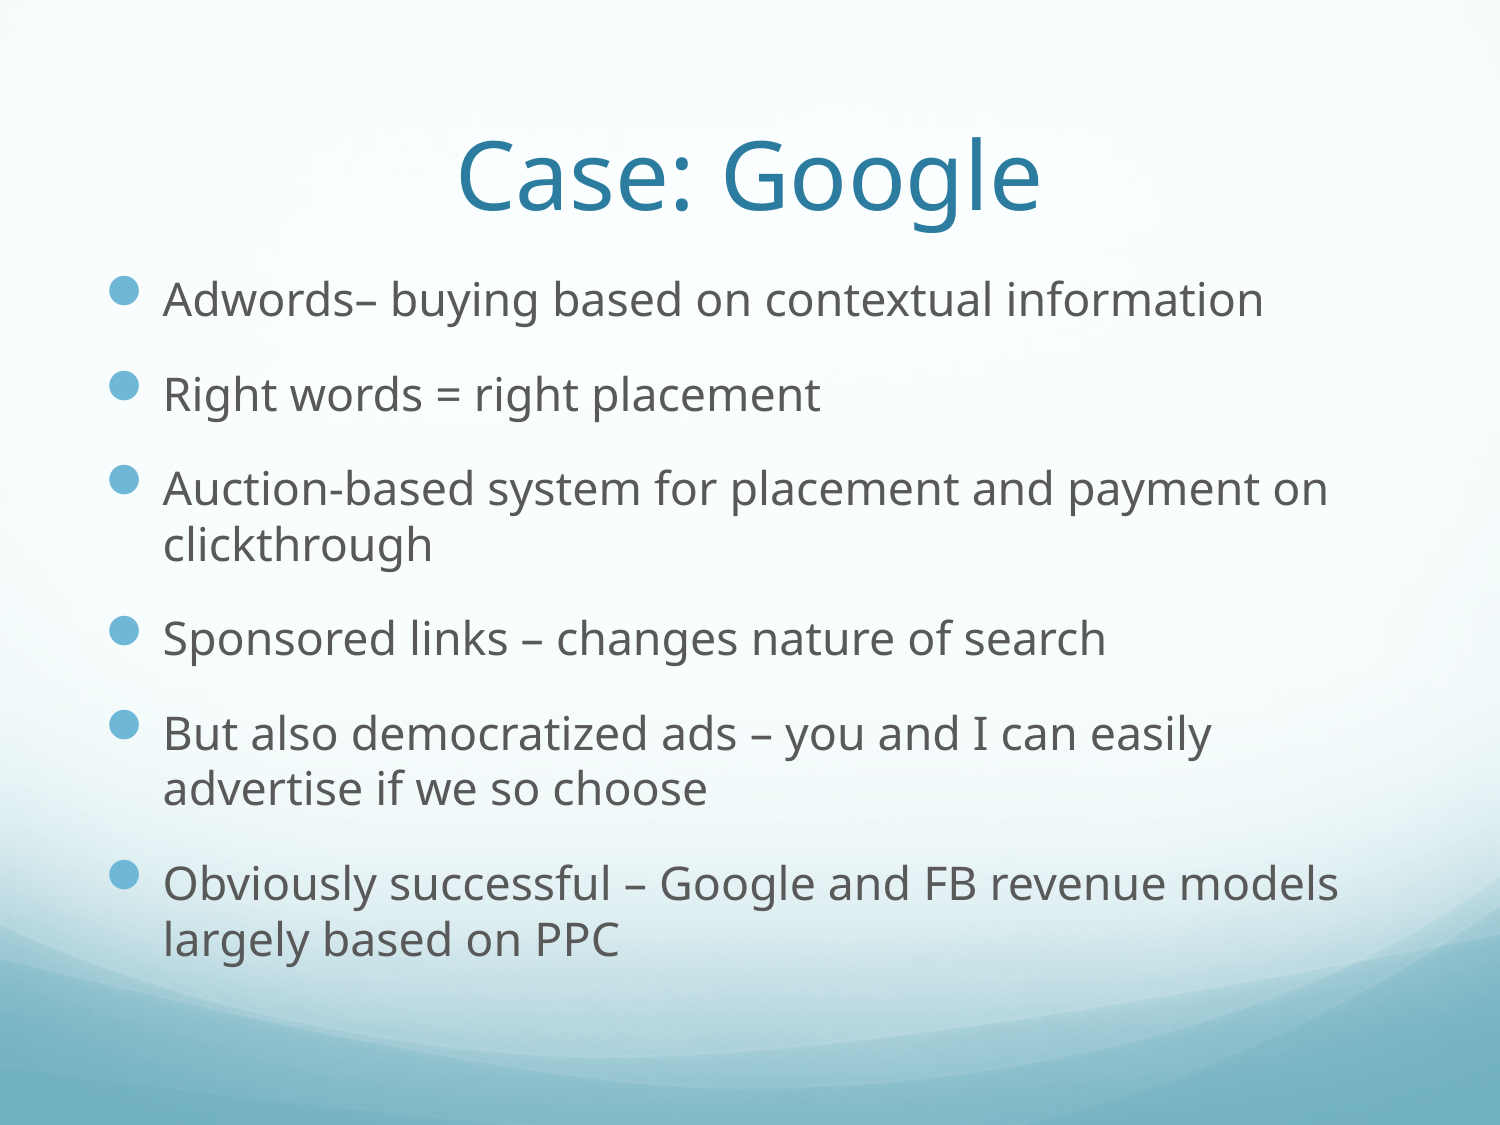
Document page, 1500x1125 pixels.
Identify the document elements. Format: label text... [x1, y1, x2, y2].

list Adwords– buying based on contextual information Right words = right placement Auction-based system for placement and payment on clickthrough Sponsored links – changes nature of search But also democratized ads – you and I can easily advertise if we so choose Obviously successful – Google and FB revenue models largely based on PPC [90, 262, 1410, 975]
title Case: Google [90, 17, 1410, 237]
